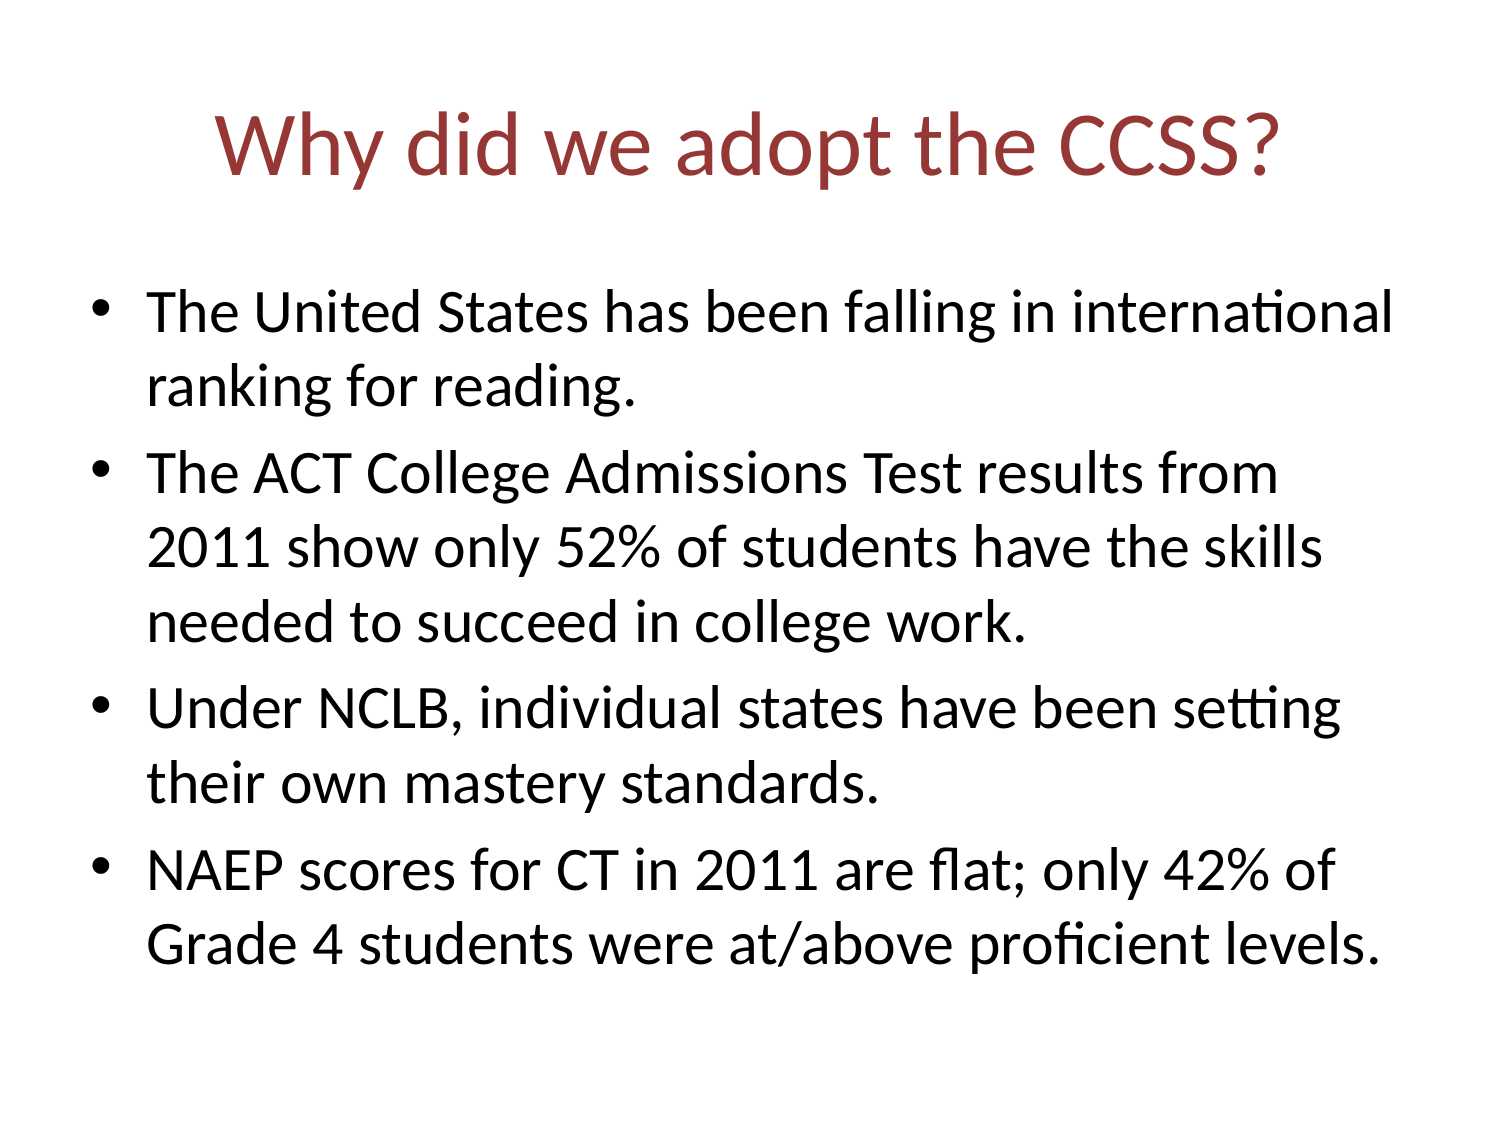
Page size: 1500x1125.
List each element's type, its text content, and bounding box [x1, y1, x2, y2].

list The United States has been falling in international ranking for reading. The ACT College Admissions Test results from 2011 show only 52% of students have the skills needed to succeed in college work. Under NCLB, individual states have been setting their own mastery standards. NAEP scores for CT in 2011 are flat; only 42% of Grade 4 students were at/above proficient levels. [75, 262, 1425, 1005]
title Why did we adopt the CCSS? [75, 45, 1425, 233]
